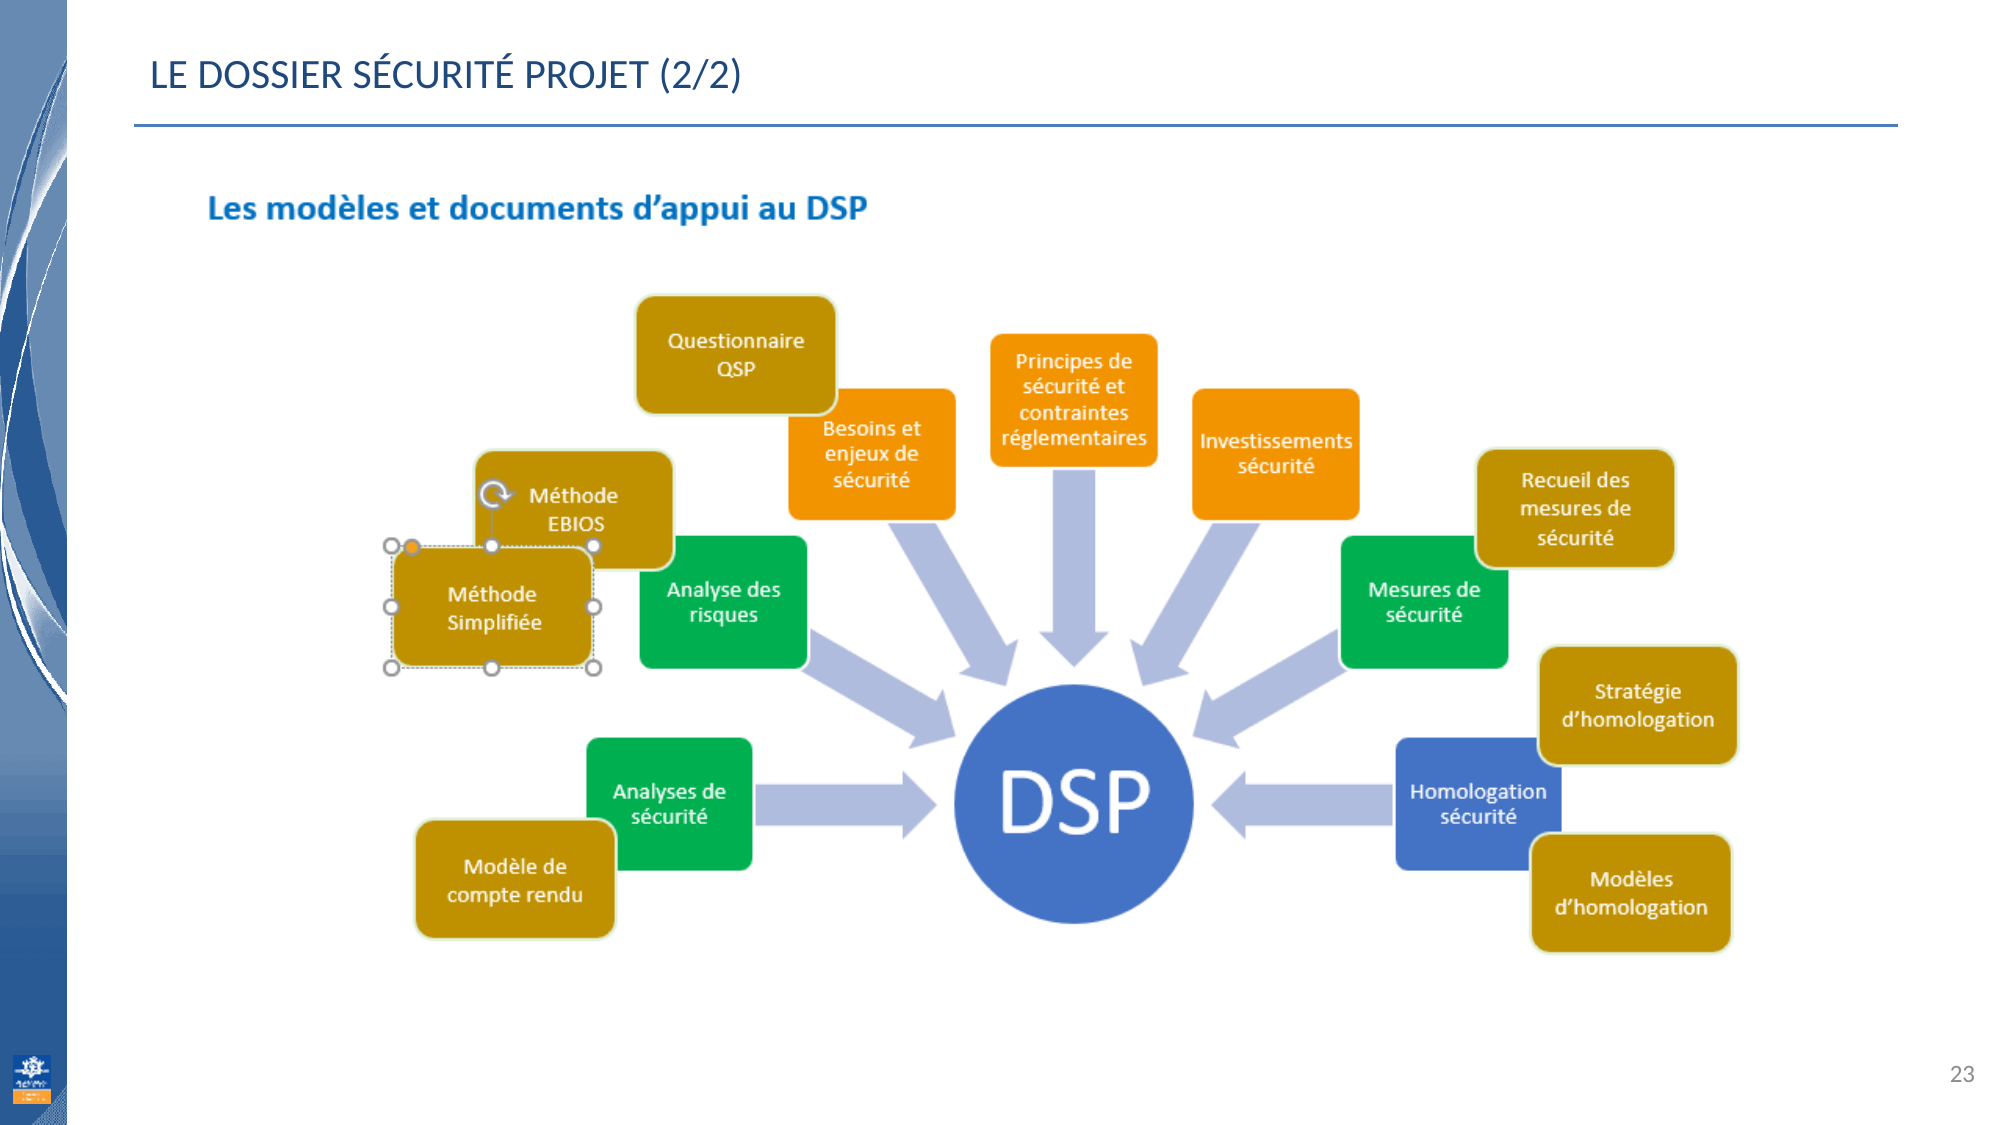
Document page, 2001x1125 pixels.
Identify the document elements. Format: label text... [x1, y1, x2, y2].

title le Dossier Sécurité Projet (2/2) [135, 19, 1898, 126]
picture [13, 1055, 51, 1104]
picture [197, 186, 1803, 1004]
slide_number 23 [1921, 1042, 1991, 1103]
